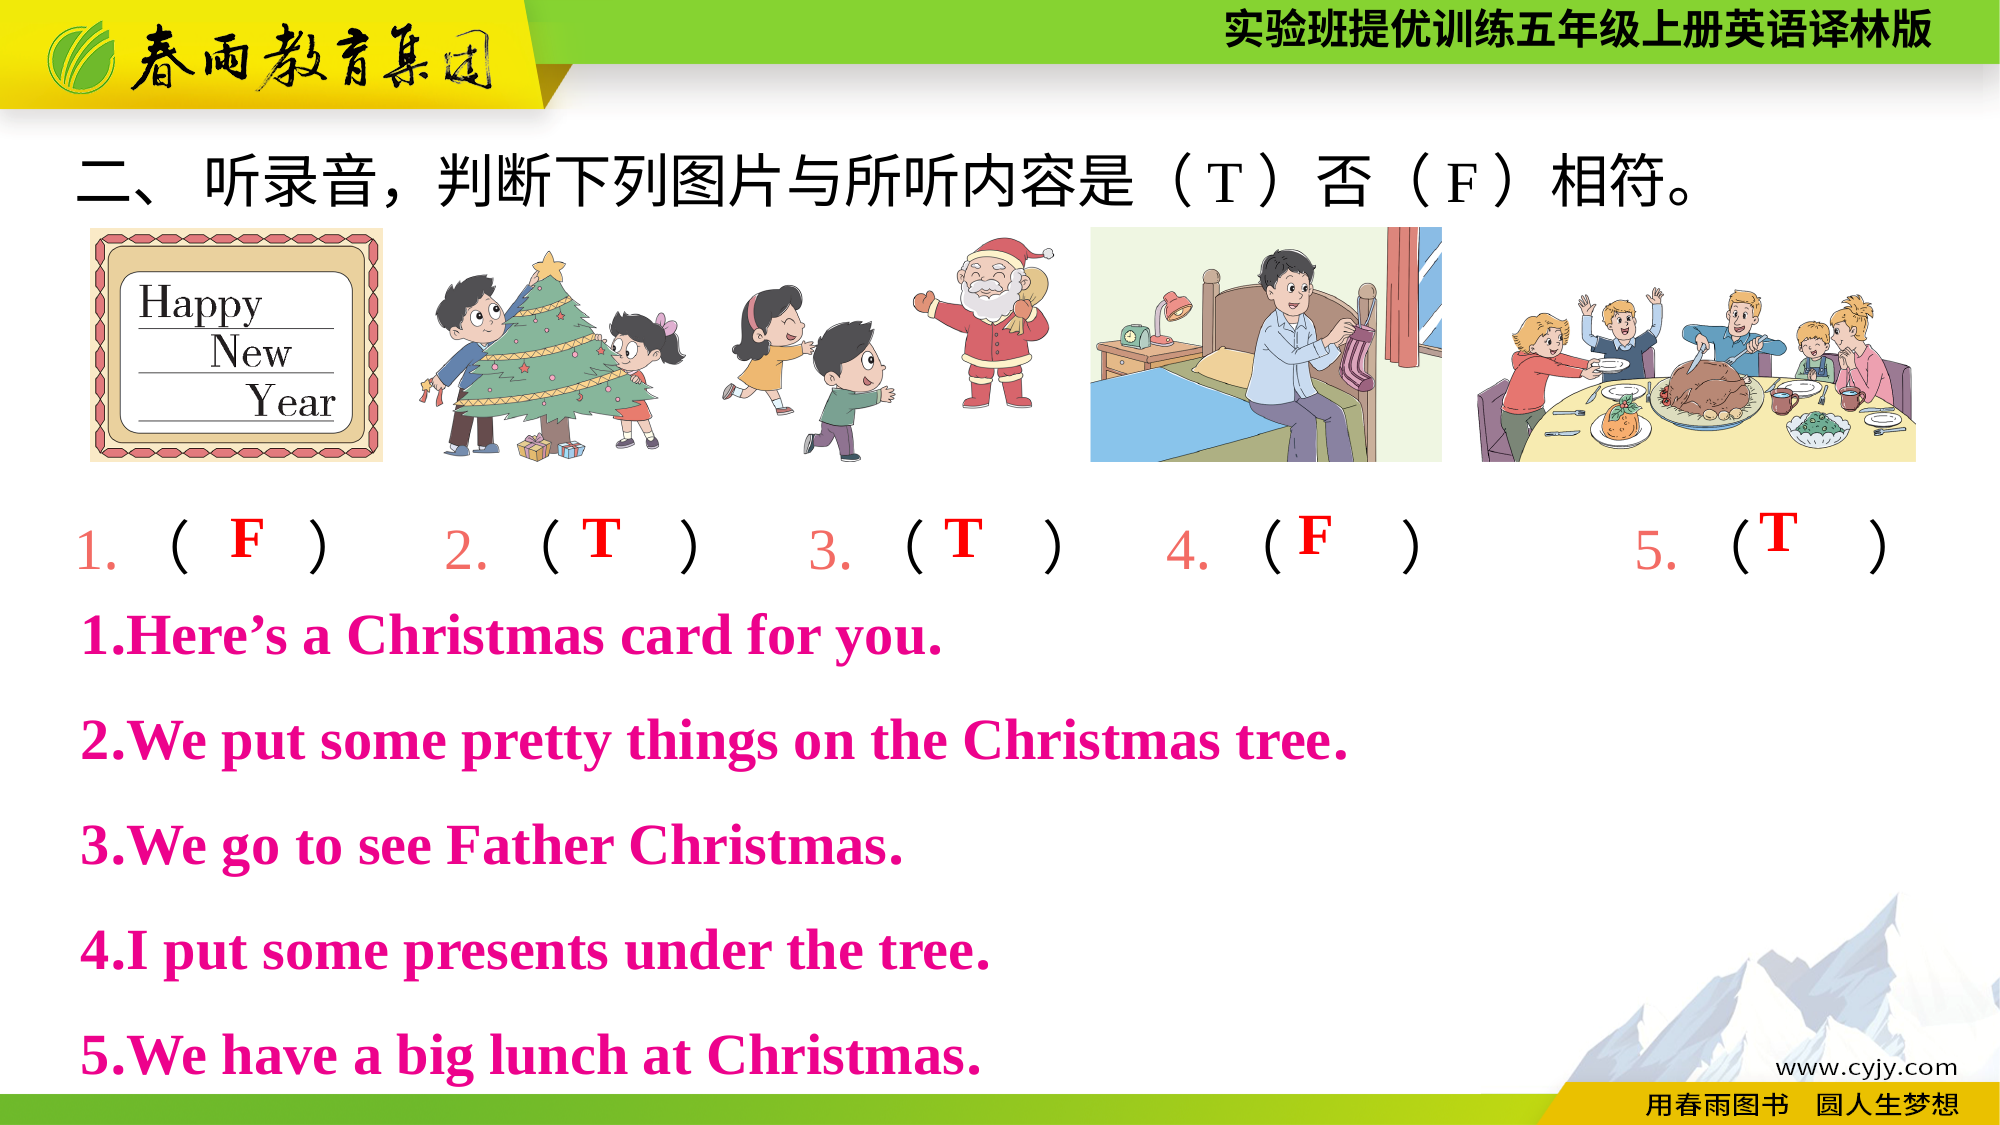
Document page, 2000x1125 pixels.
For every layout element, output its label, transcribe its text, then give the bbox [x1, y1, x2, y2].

text_box T [1744, 485, 1813, 571]
text_box F [1283, 488, 1350, 574]
picture [0, 0, 2000, 1125]
list 二、 听录音，判断下列图片与所听内容是（T）否（F）相符。 [59, 101, 1944, 317]
text_box T [929, 491, 998, 577]
text_box 1.（ ） 2.（ ） 3.（ ） 4.（ ） 5.（ ） [59, 468, 1944, 589]
text_box 1.Here’s a Christmas card for you. 2.We put some pretty things on the Christmas tree. 3.We go to see Father Christmas. 4.I put some presents under the tree. 5.We have a big lunch at Christmas. [66, 553, 1662, 1094]
text_box F [215, 491, 281, 577]
text_box T [568, 491, 637, 577]
